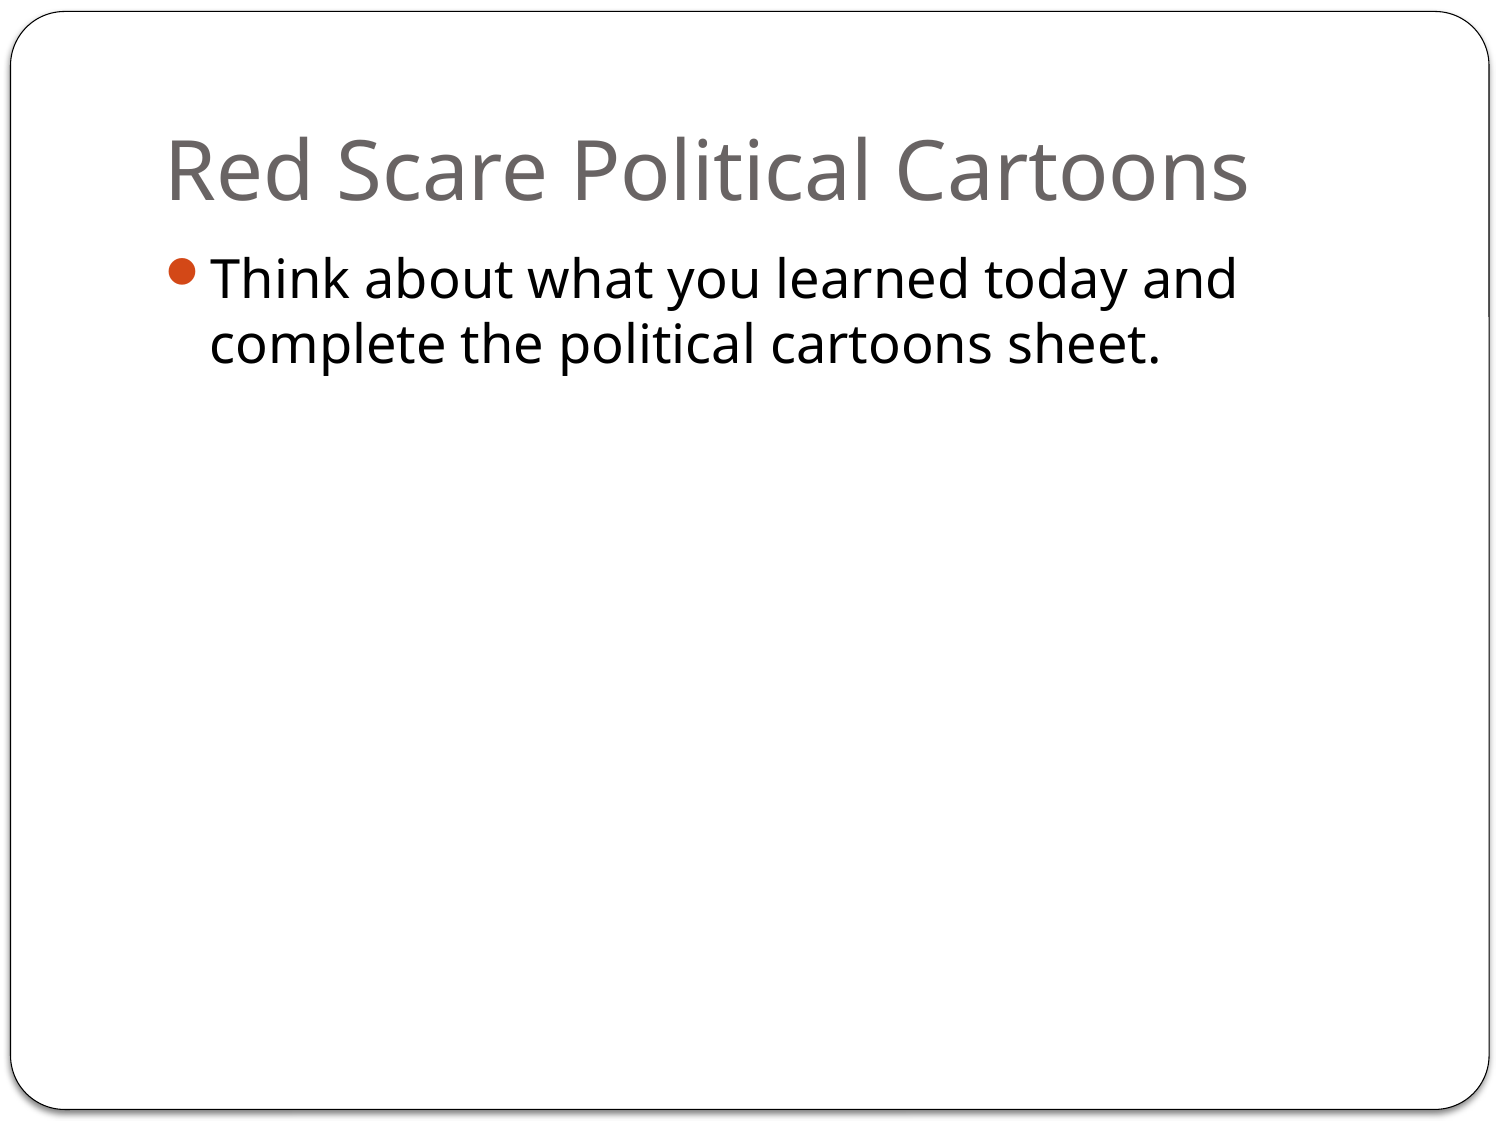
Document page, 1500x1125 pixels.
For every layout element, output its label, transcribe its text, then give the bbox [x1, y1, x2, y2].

title Red Scare Political Cartoons [150, 45, 1425, 233]
list Think about what you learned today and complete the political cartoons sheet. [150, 237, 1425, 988]
